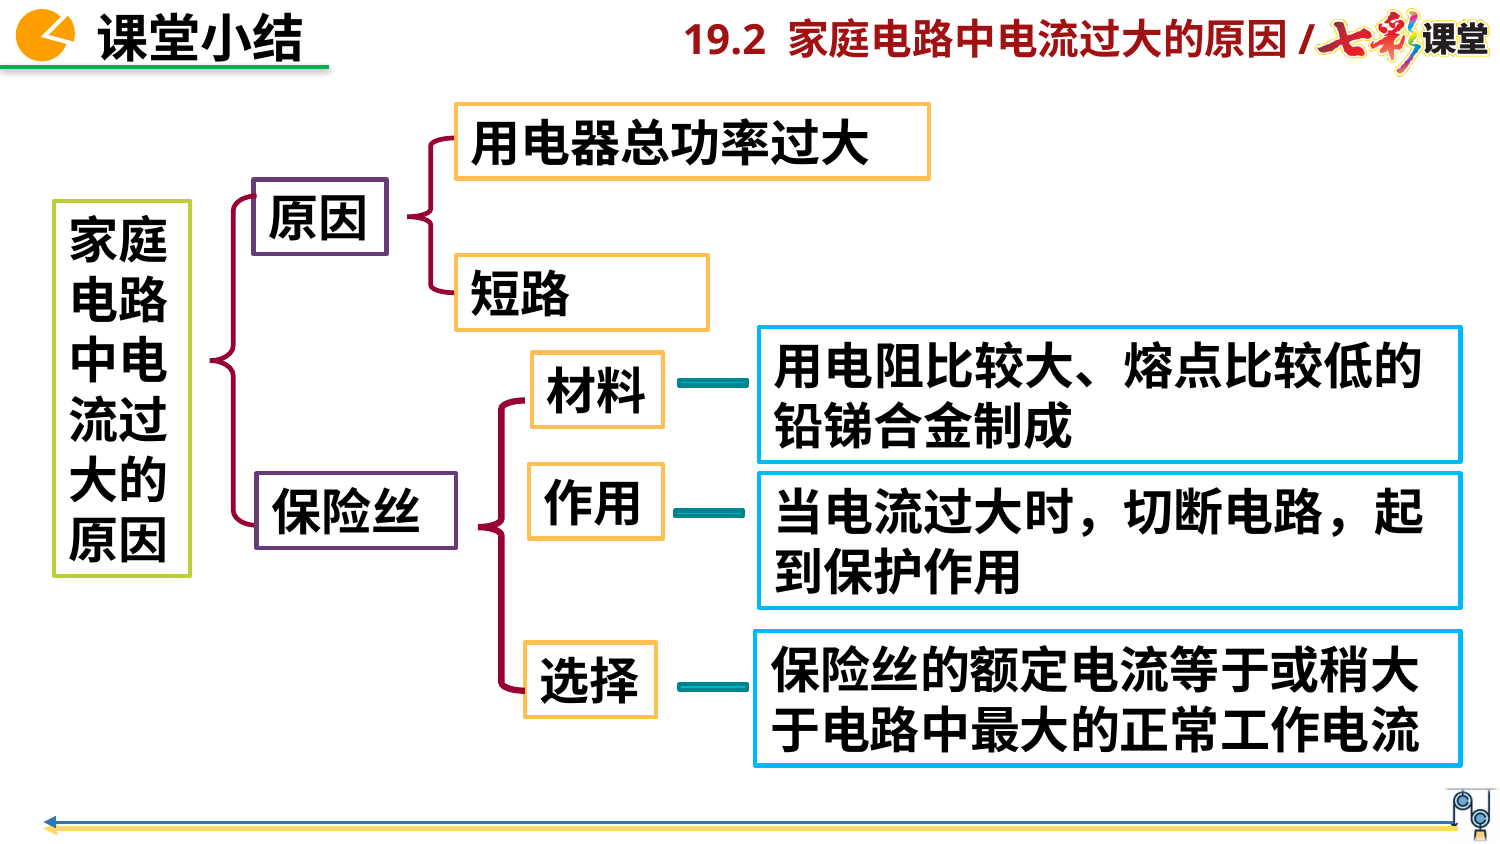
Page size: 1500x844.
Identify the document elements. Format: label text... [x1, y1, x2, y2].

text_box 原因 [251, 177, 389, 256]
text_box 用电器总功率过大 [454, 102, 931, 181]
text_box 保险丝 [254, 471, 458, 550]
text_box 家庭电路中电流过大的原因 [52, 199, 192, 578]
text_box 保险丝的额定电流等于或稍大于电路中最大的正常工作电流 [753, 629, 1463, 768]
text_box 作用 [527, 462, 665, 541]
text_box 材料 [530, 350, 665, 429]
text_box [209, 195, 257, 526]
text_box 用电阻比较大、熔点比较低的铅锑合金制成 [757, 325, 1463, 464]
text_box [477, 400, 525, 691]
picture [1313, 7, 1492, 77]
text_box [407, 138, 455, 293]
text_box 选择 [523, 640, 658, 719]
text_box [677, 682, 749, 692]
text_box 当电流过大时，切断电路，起到保护作用 [757, 471, 1463, 610]
text_box [673, 508, 745, 518]
picture [1449, 793, 1493, 836]
text_box 短路 [454, 253, 710, 332]
text_box [677, 378, 749, 388]
